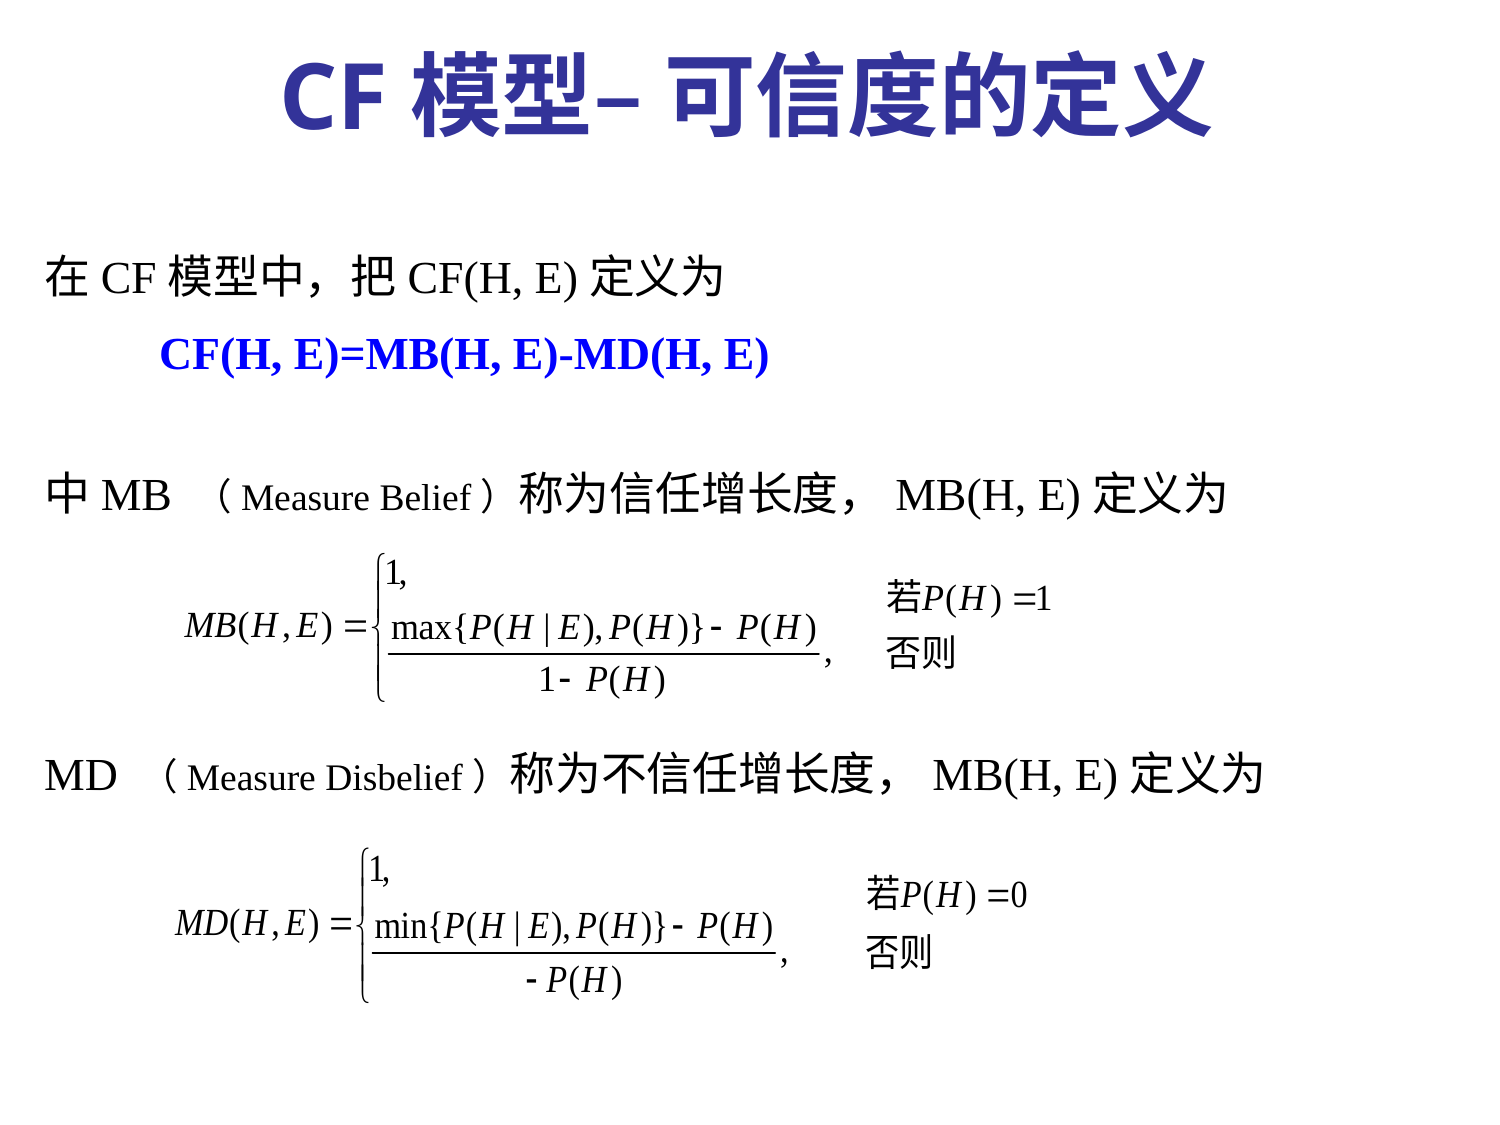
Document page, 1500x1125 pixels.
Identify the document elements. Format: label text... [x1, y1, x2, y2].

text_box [178, 544, 1056, 712]
text_box CF模型– 可信度的定义 [58, 24, 1436, 156]
text_box 在CF模型中，把CF(H, E)定义为 CF(H, E)=MB(H, E)-MD(H, E) 中MB （Measure Belief）称为信任增长度，MB(H, E)定义为 MD （Measure Disbelief）称为不信任增长度，MB(H, E)定义为 [29, 231, 1471, 1067]
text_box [169, 839, 1033, 1013]
